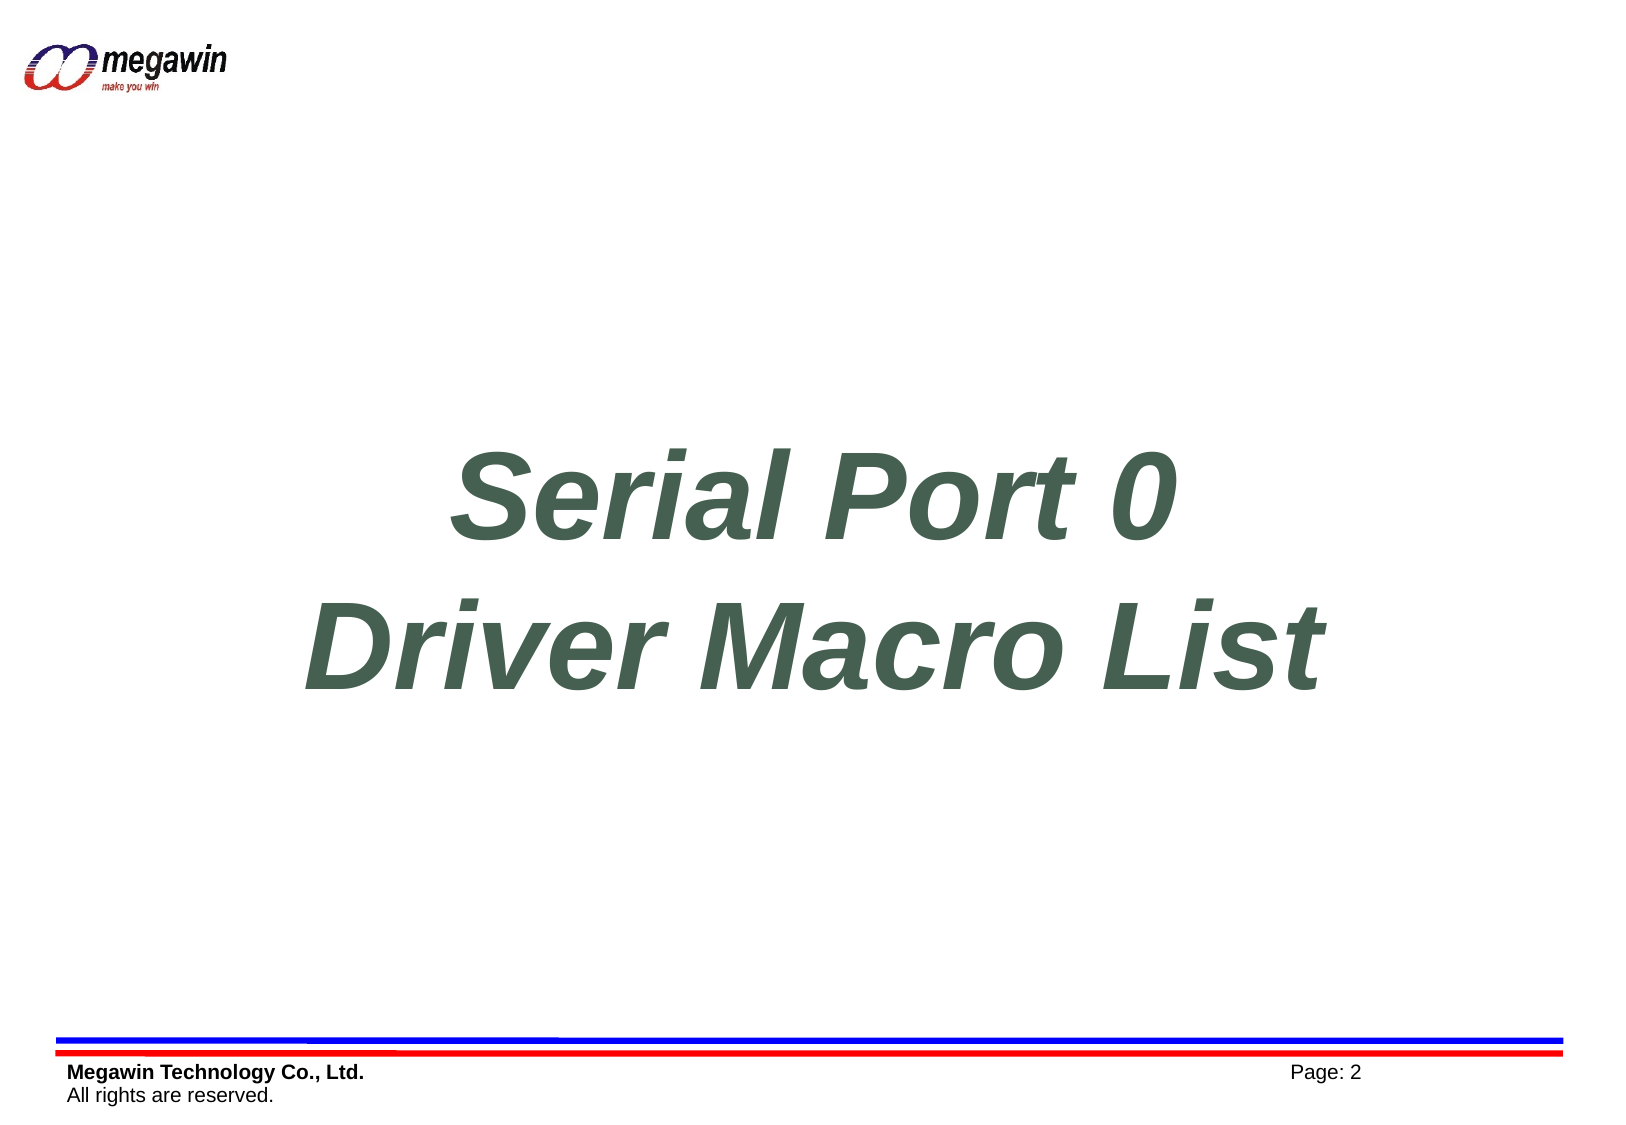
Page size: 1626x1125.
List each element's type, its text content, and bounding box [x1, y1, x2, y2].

title Serial Port 0 Driver Macro List [82, 139, 1546, 990]
picture [19, 37, 231, 97]
